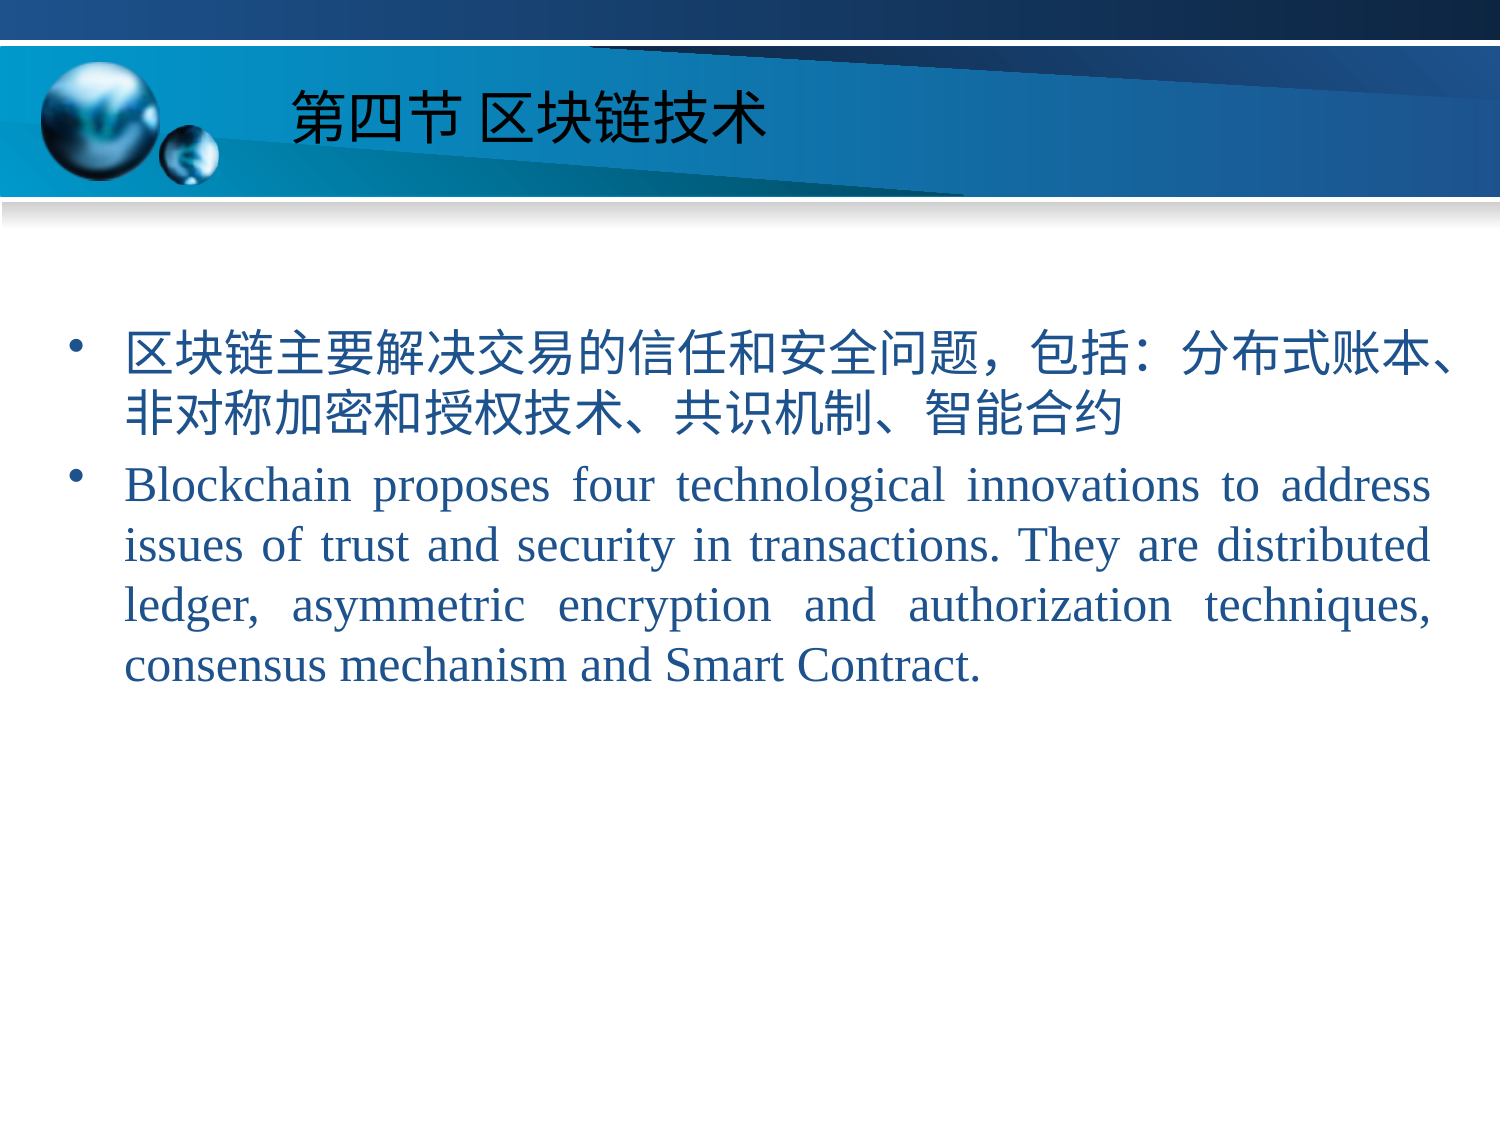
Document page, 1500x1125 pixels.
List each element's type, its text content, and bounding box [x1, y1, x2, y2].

picture [42, 63, 159, 180]
text_box 区块链主要解决交易的信任和安全问题，包括：分布式账本、非对称加密和授权技术、共识机制、智能合约 Blockchain proposes four technological innovations to address issues of trust and security in transactions. They are distributed ledger, asymmetric encryption and authorization techniques, consensus mechanism and Smart Contract. [53, 314, 1447, 700]
title 第四节 区块链技术 [274, 44, 1363, 188]
picture [160, 126, 218, 184]
